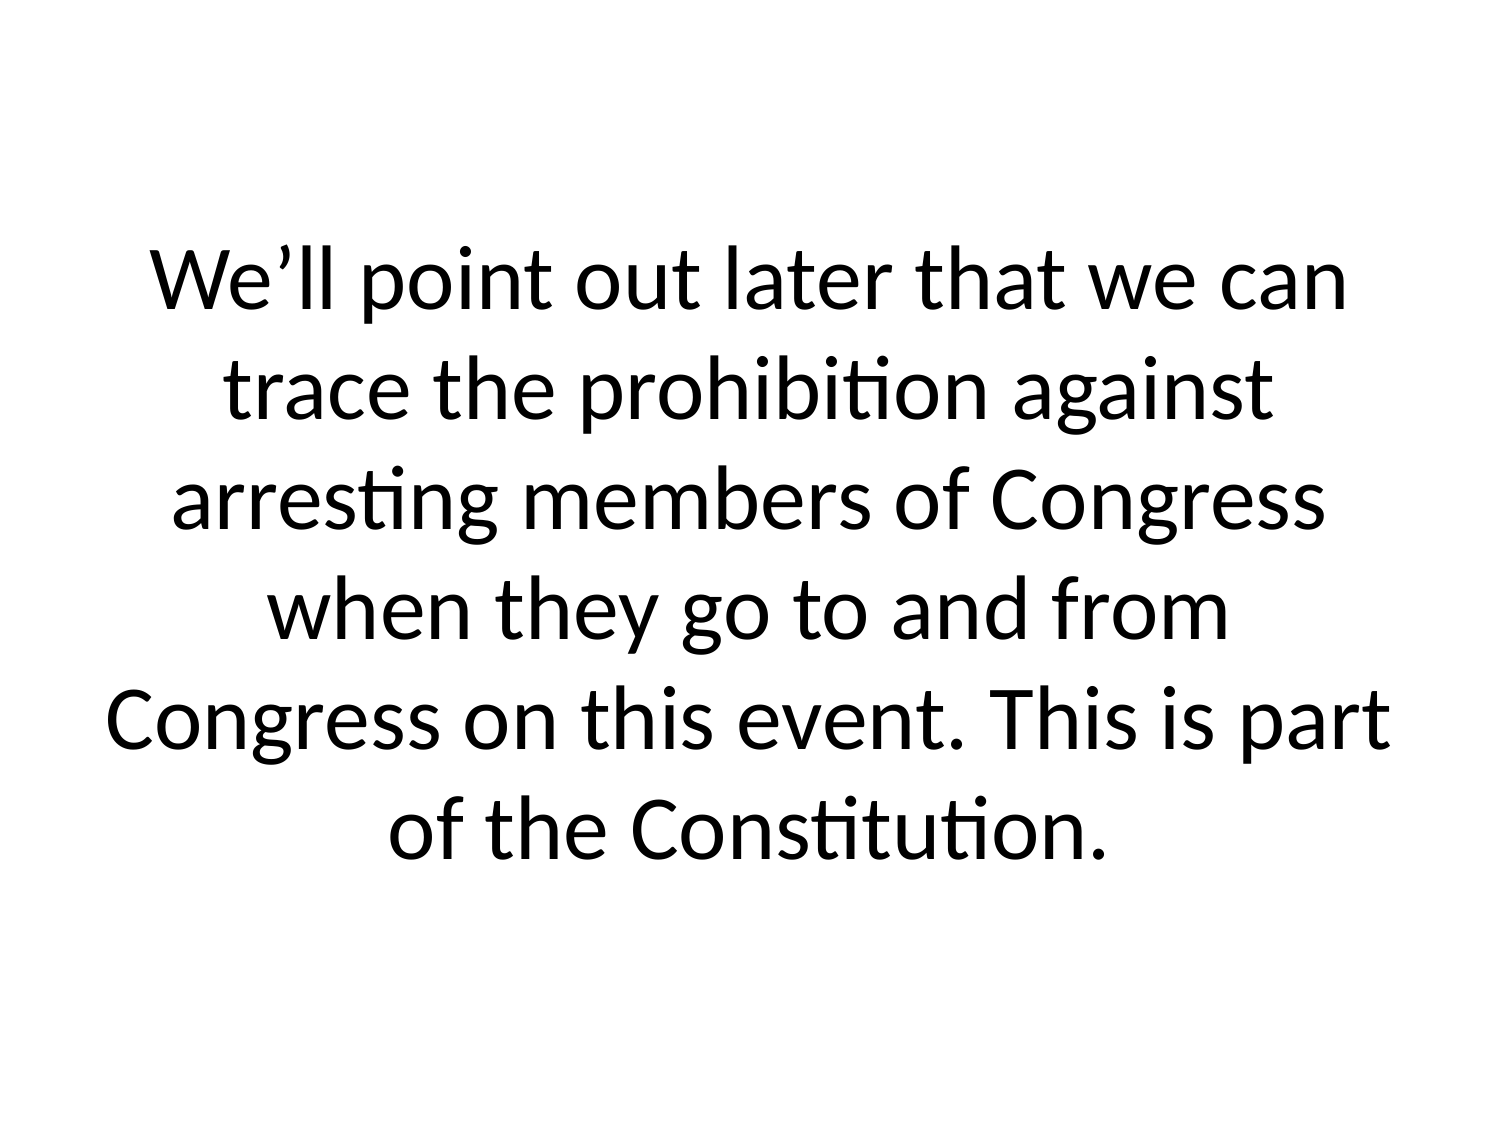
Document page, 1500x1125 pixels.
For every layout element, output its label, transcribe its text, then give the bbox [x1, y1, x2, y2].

title We’ll point out later that we can trace the prohibition against arresting members of Congress when they go to and from Congress on this event. This is part of the Constitution. [74, 44, 1426, 1051]
